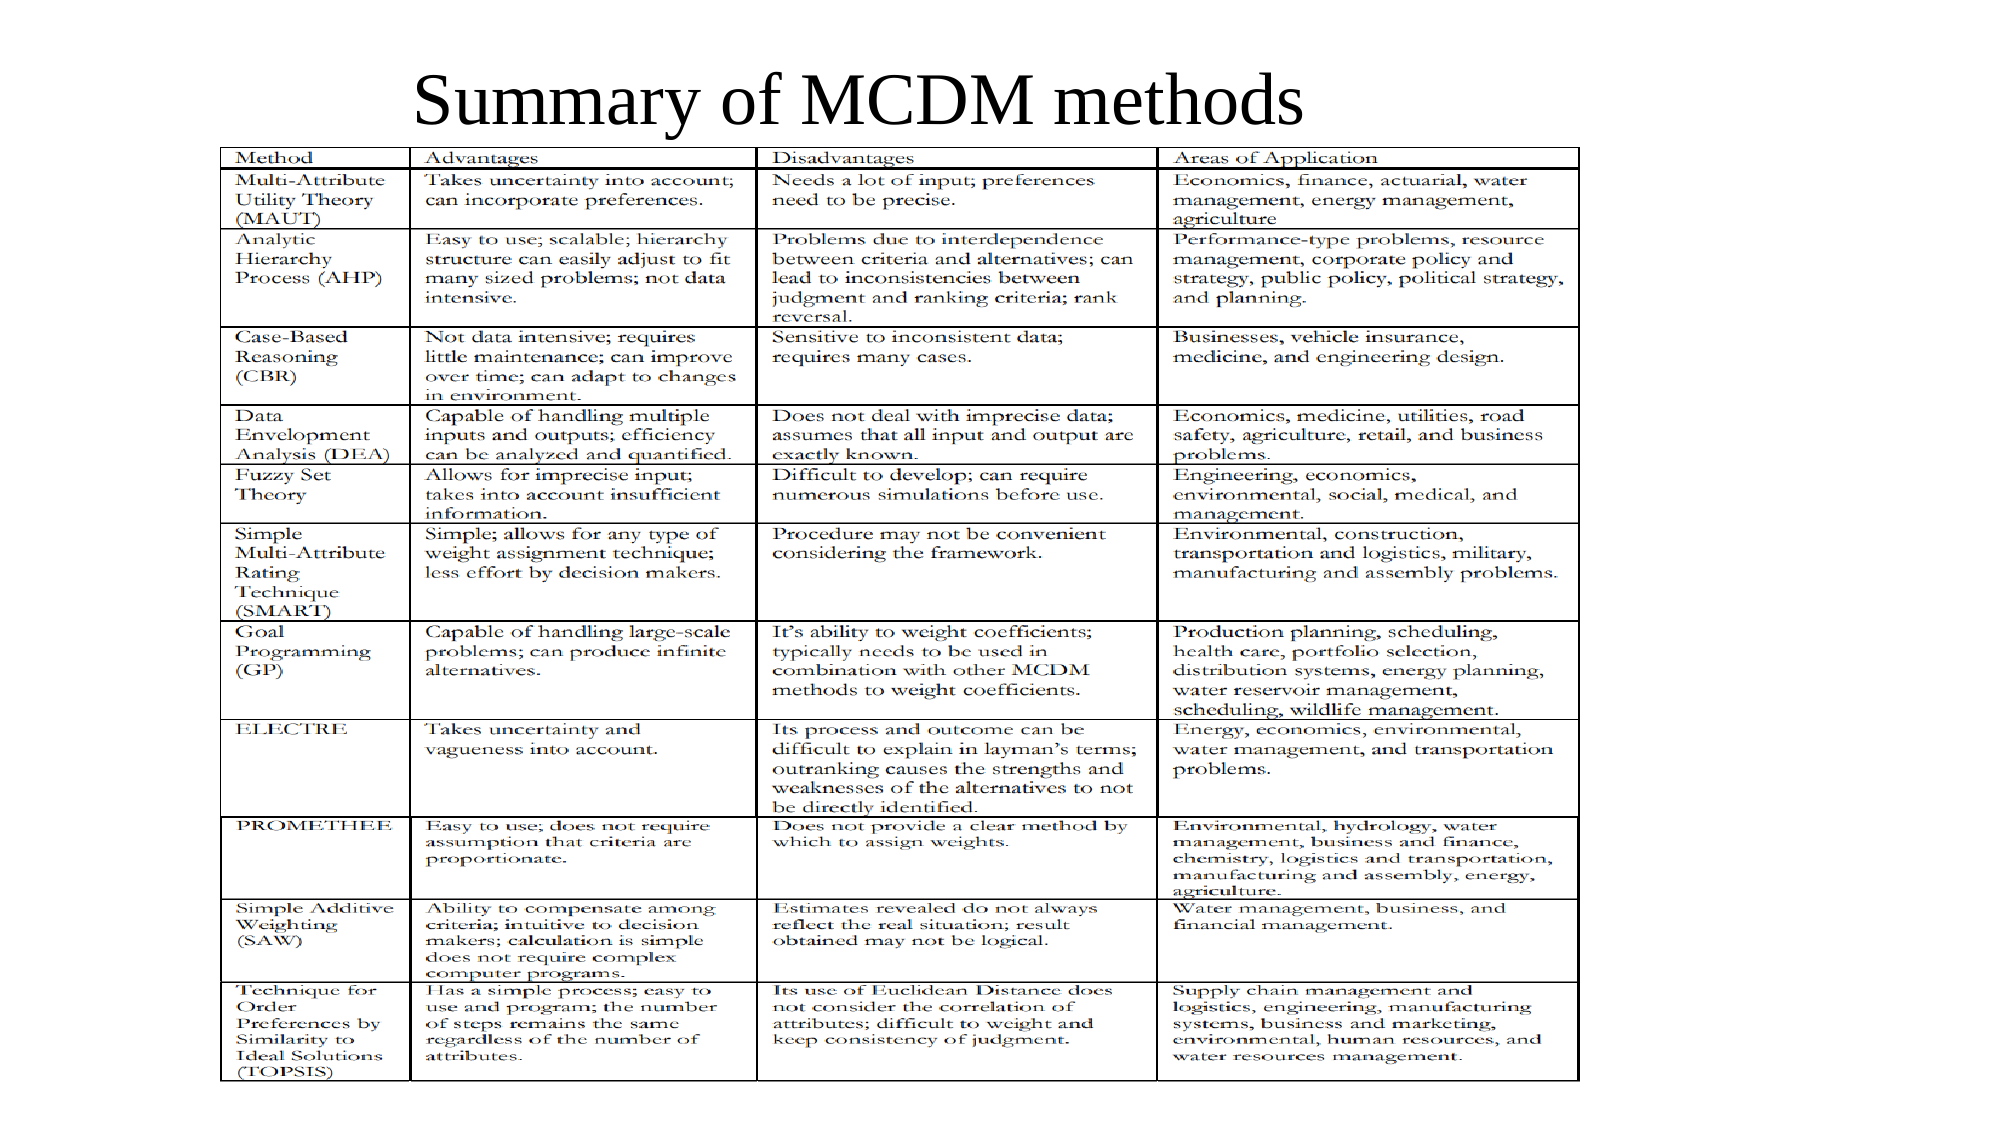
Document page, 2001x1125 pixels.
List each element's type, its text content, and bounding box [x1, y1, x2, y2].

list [220, 816, 1580, 1082]
picture [220, 147, 1580, 816]
title Summary of MCDM methods [320, 51, 1400, 147]
